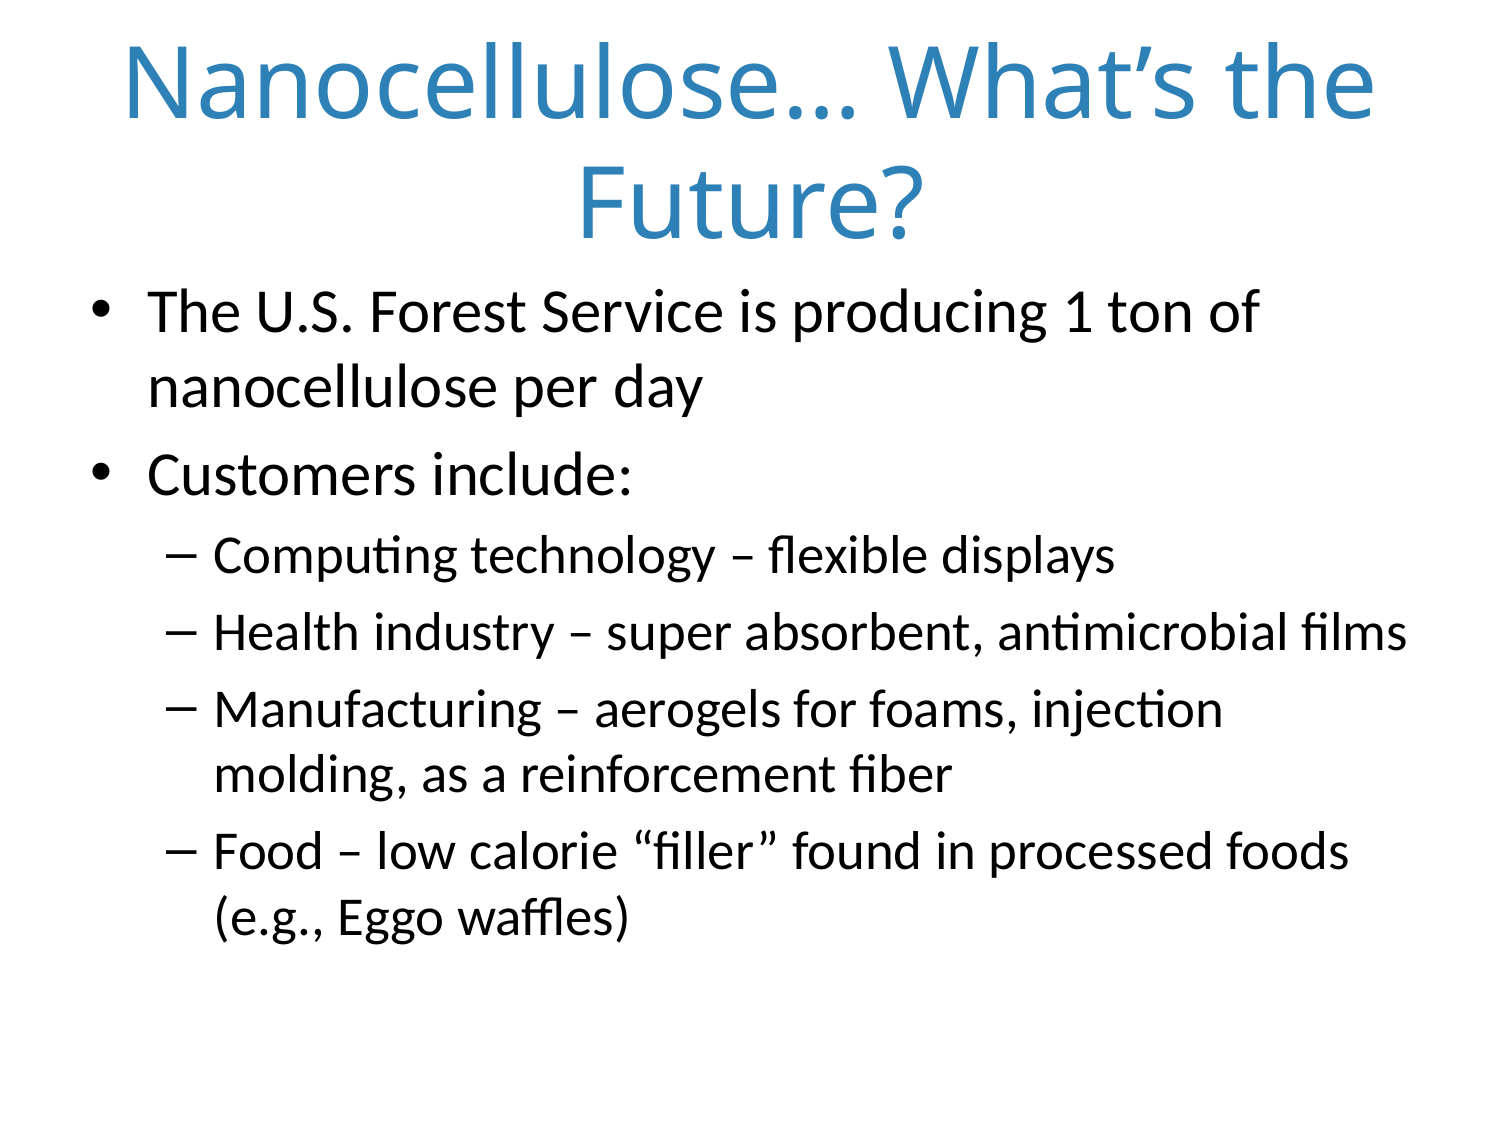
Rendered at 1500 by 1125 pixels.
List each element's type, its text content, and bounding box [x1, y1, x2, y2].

title Nanocellulose… What’s the Future? [75, 45, 1425, 233]
list The U.S. Forest Service is producing 1 ton of nanocellulose per day Customers include: Computing technology – flexible displays Health industry – super absorbent, antimicrobial films Manufacturing – aerogels for foams, injection molding, as a reinforcement fiber Food – low calorie “filler” found in processed foods (e.g., Eggo waffles) [75, 262, 1425, 1005]
